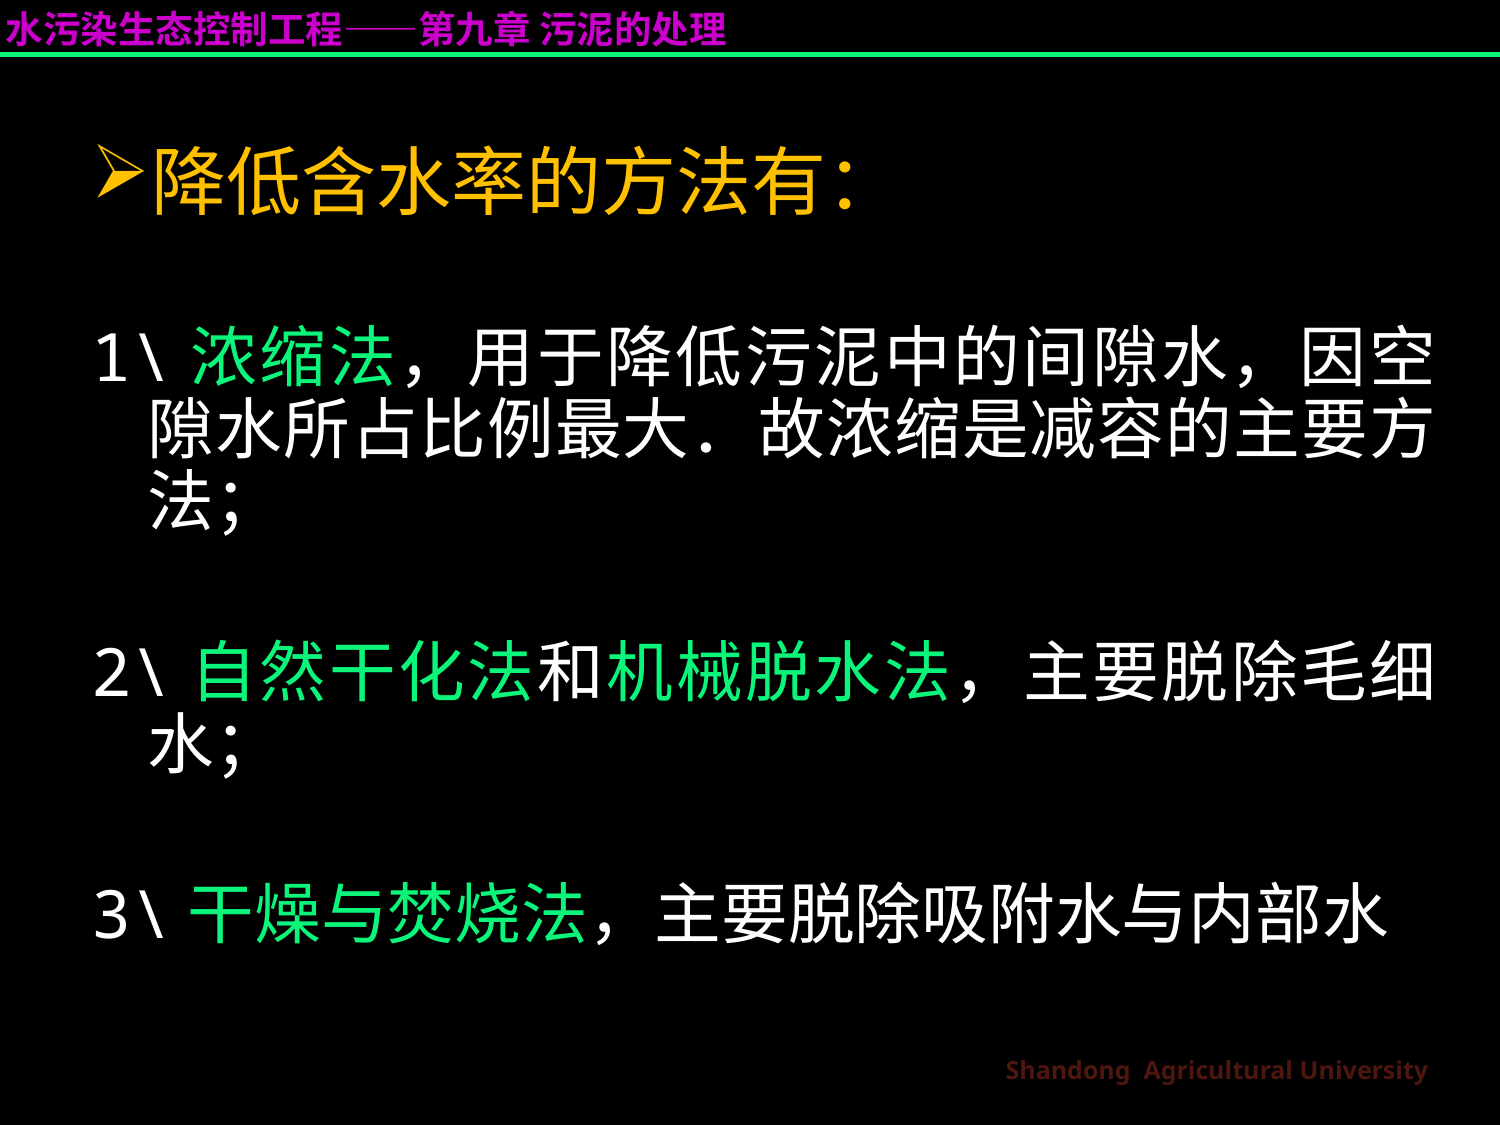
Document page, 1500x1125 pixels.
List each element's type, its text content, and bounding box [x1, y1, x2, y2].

list 降低含水率的方法有： 1\浓缩法，用于降低污泥中的间隙水，因空隙水所占比例最大．故浓缩是减容的主要方法； 2\自然干化法和机械脱水法，主要脱除毛细水； 3\干燥与焚烧法，主要脱除吸附水与内部水 [76, 137, 1452, 1038]
